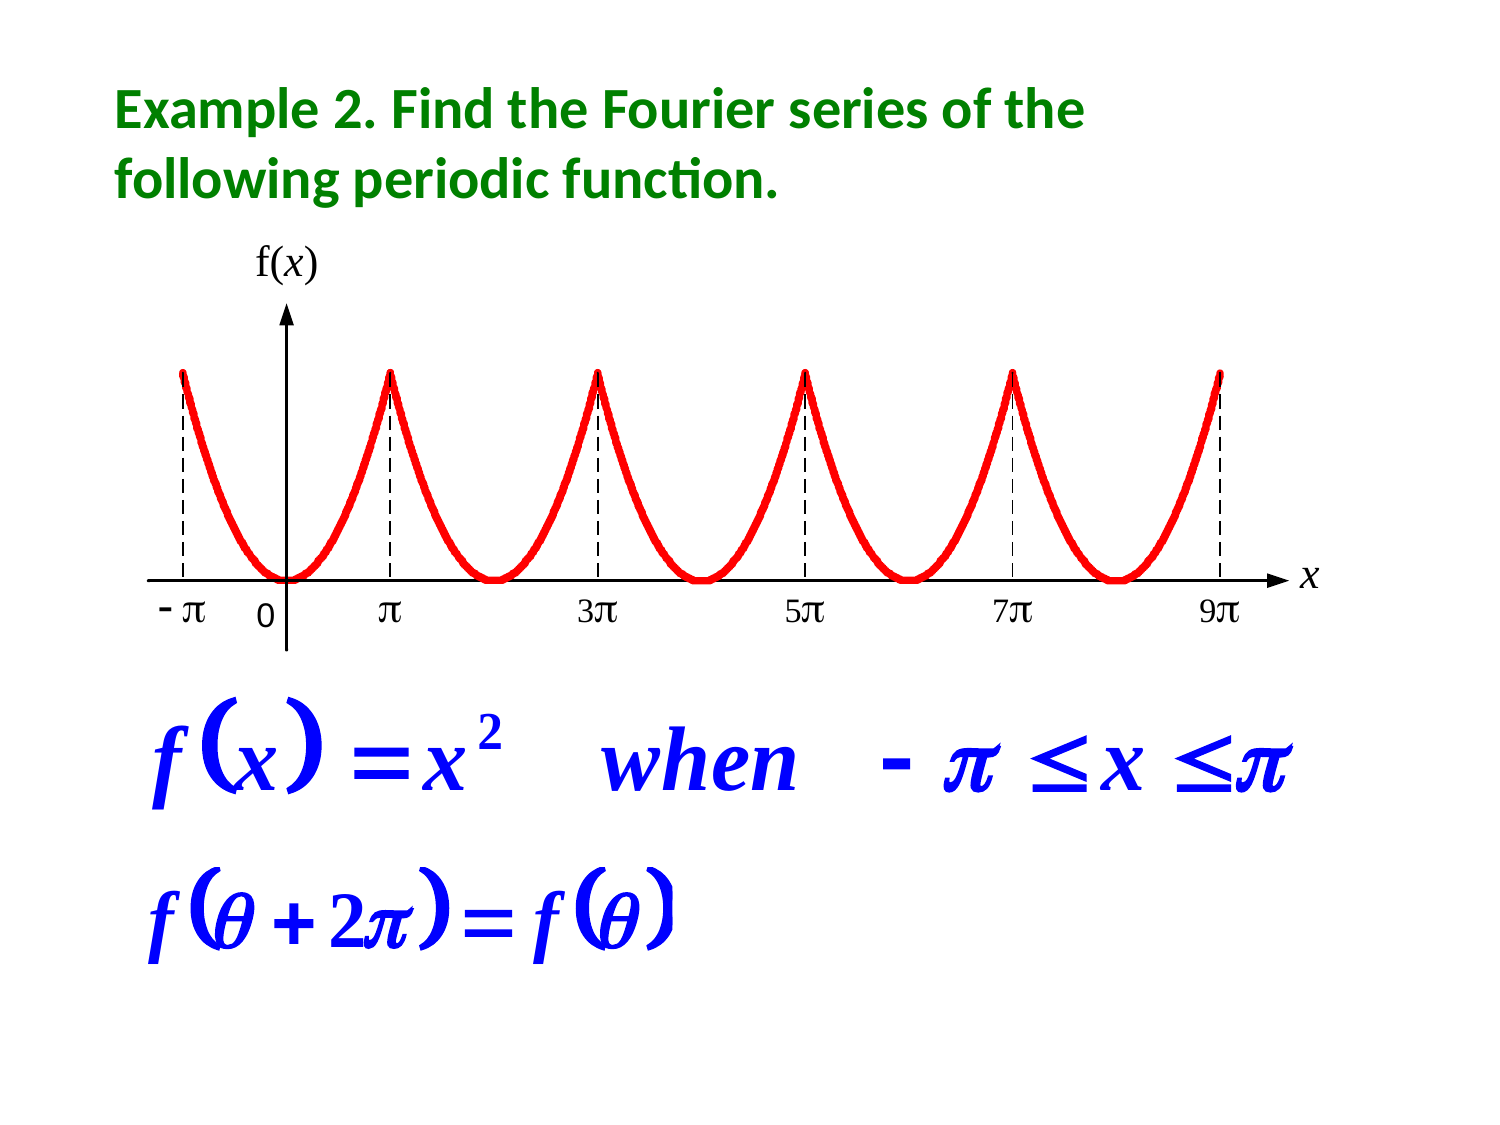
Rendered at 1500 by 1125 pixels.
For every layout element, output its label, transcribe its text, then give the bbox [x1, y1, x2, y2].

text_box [122, 866, 673, 976]
text_box Example 2. Find the Fourier series of the following periodic function. [99, 62, 1250, 218]
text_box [122, 690, 1309, 824]
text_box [122, 229, 1350, 677]
